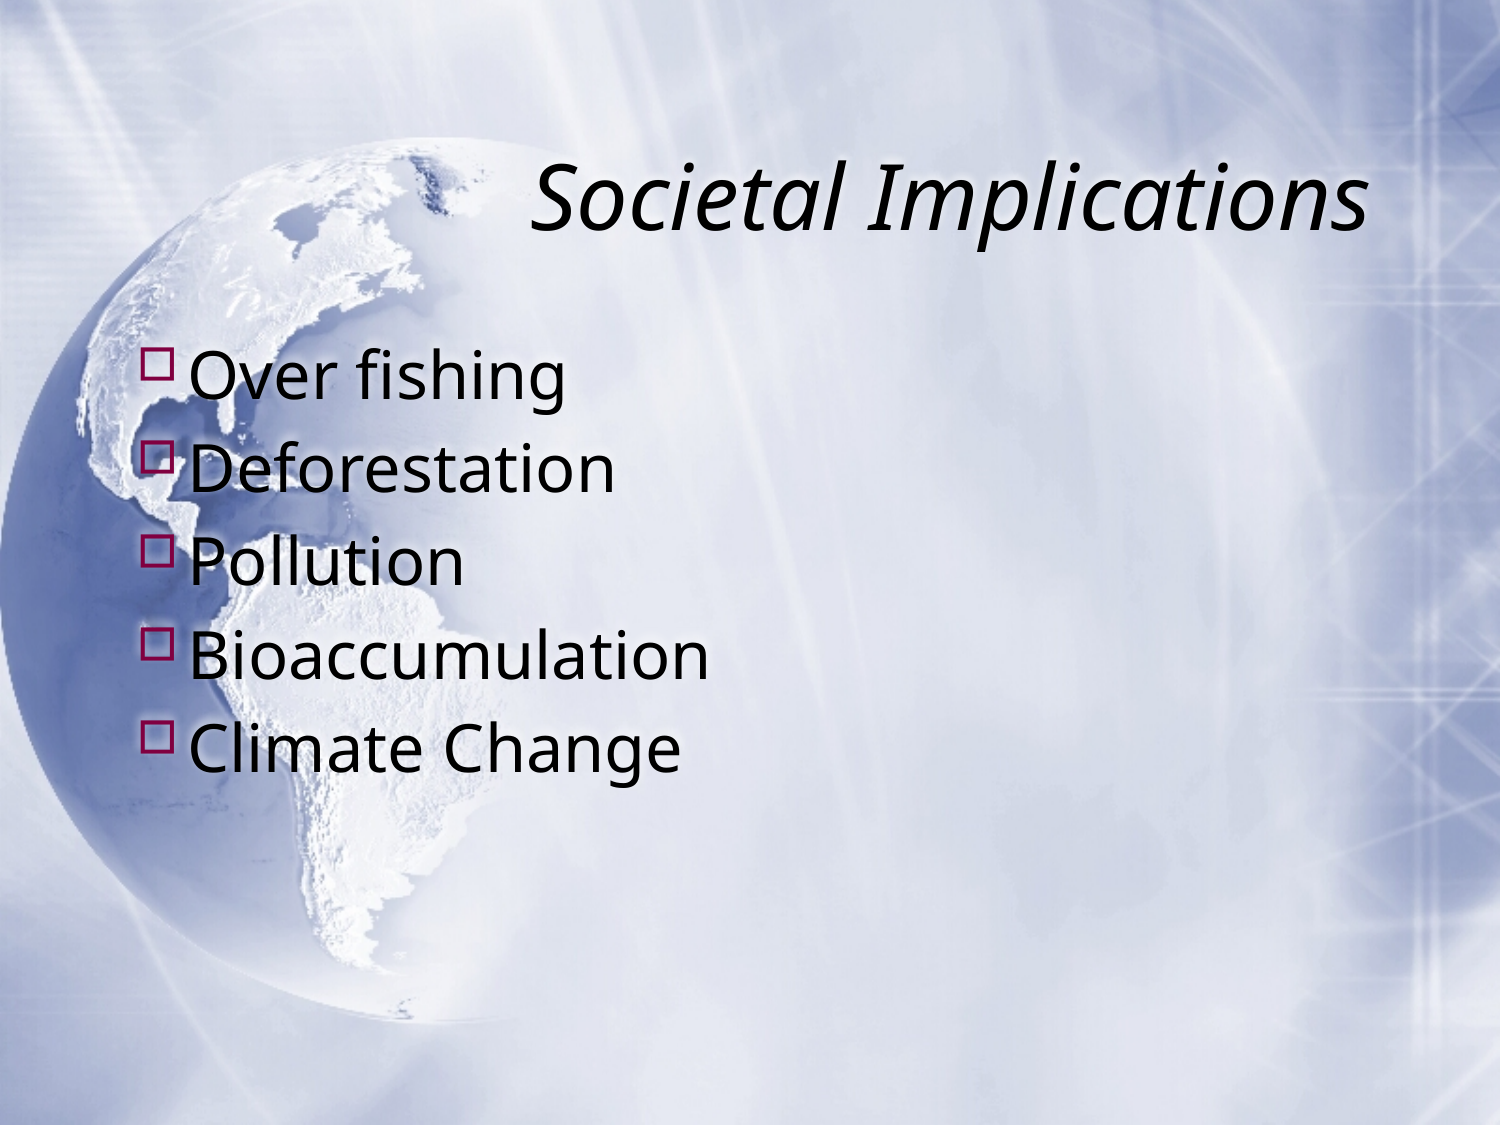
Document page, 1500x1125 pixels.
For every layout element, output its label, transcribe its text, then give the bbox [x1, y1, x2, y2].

picture [0, 0, 1500, 1125]
title Societal Implications [112, 99, 1388, 288]
list Over fishing Deforestation Pollution Bioaccumulation Climate Change [112, 324, 1388, 1001]
